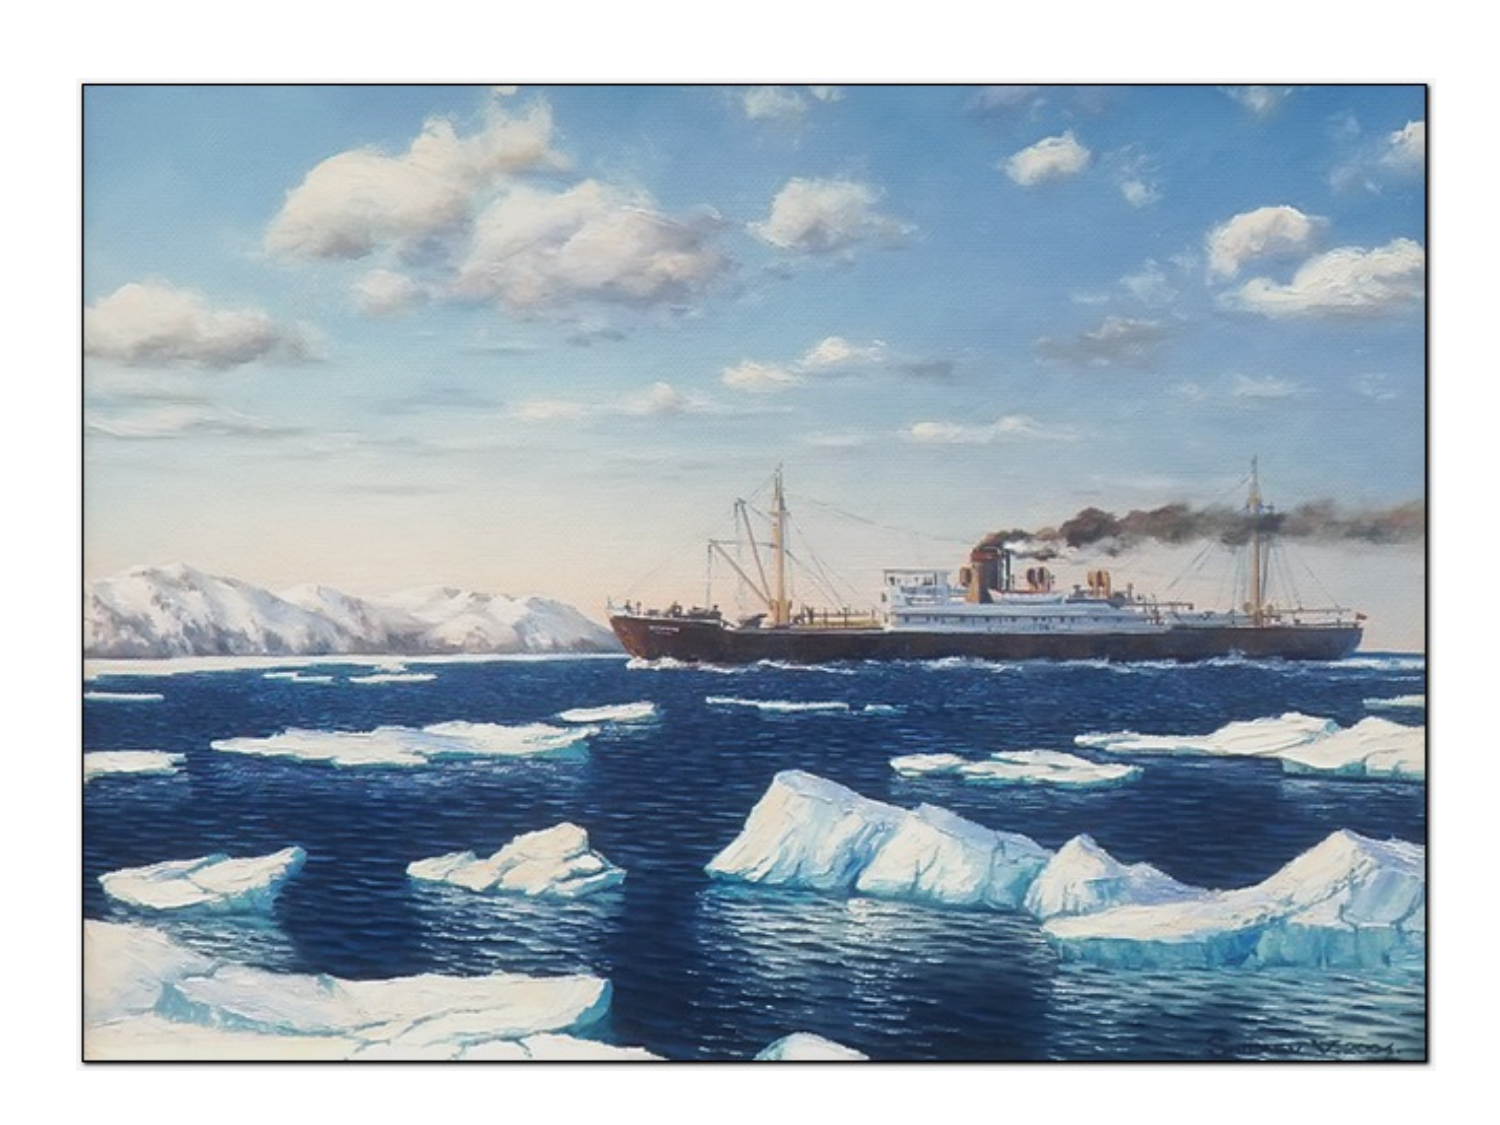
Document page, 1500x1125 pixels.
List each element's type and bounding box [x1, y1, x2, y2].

picture [76, 77, 1436, 1071]
